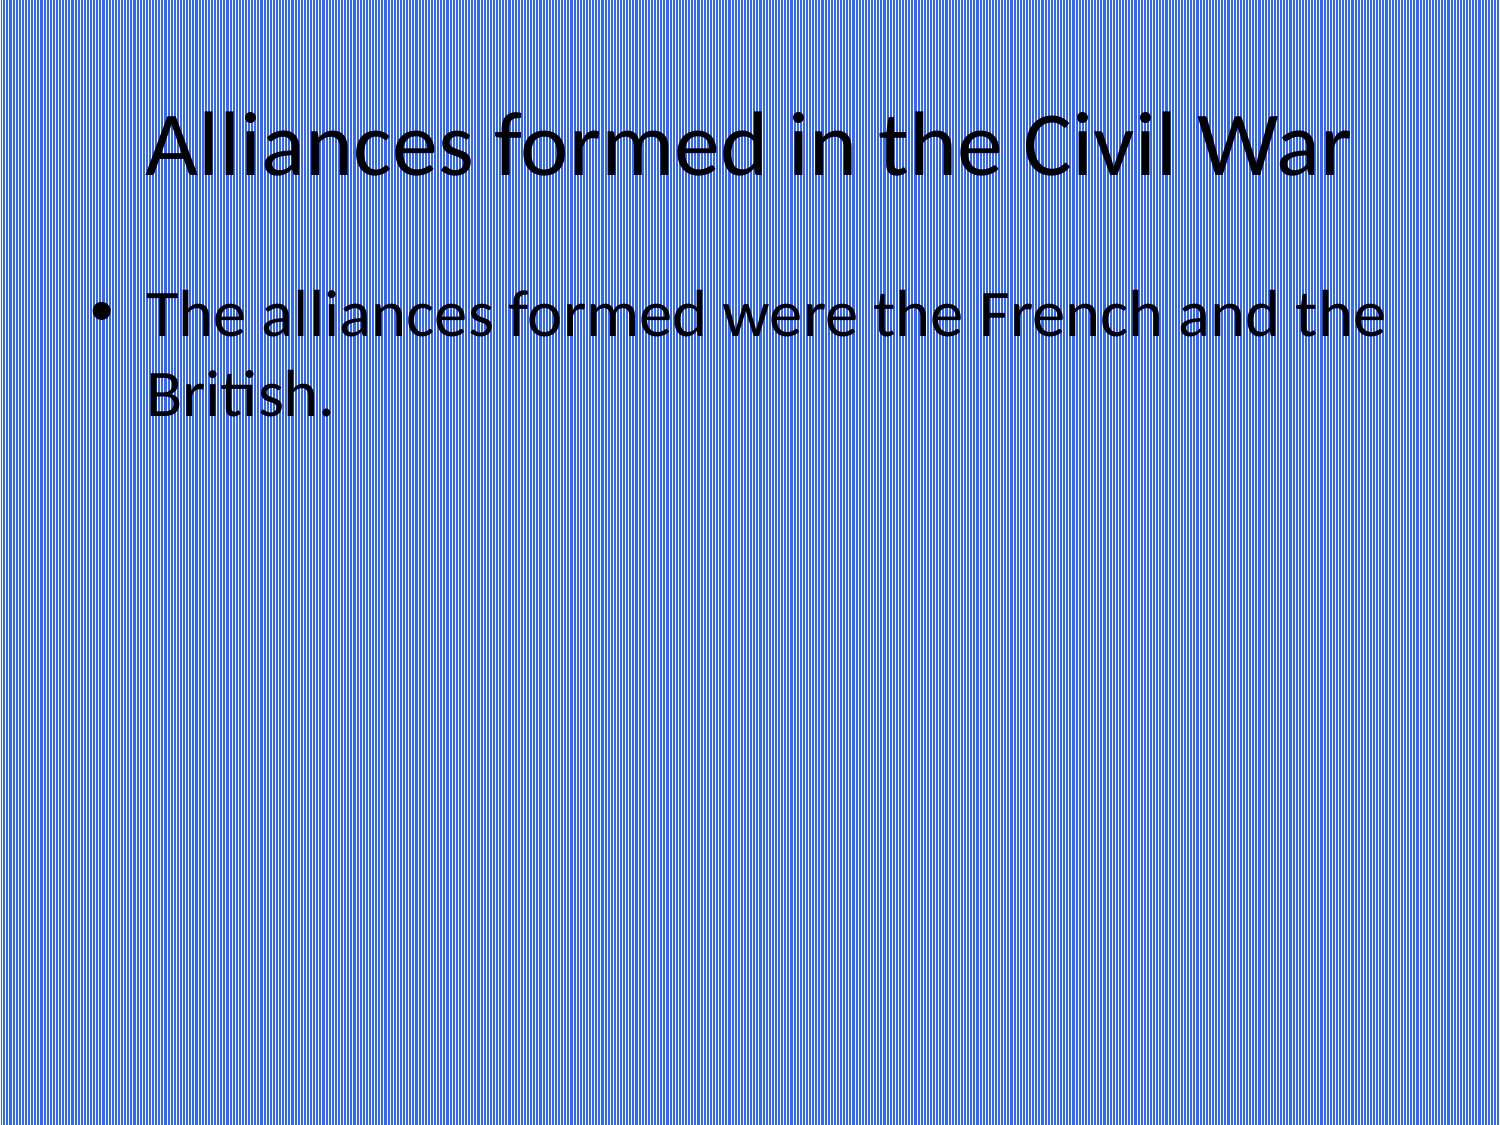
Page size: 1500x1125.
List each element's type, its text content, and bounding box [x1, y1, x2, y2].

title Alliances formed in the Civil War [75, 45, 1425, 233]
list The alliances formed were the French and the British. [75, 262, 1425, 1005]
